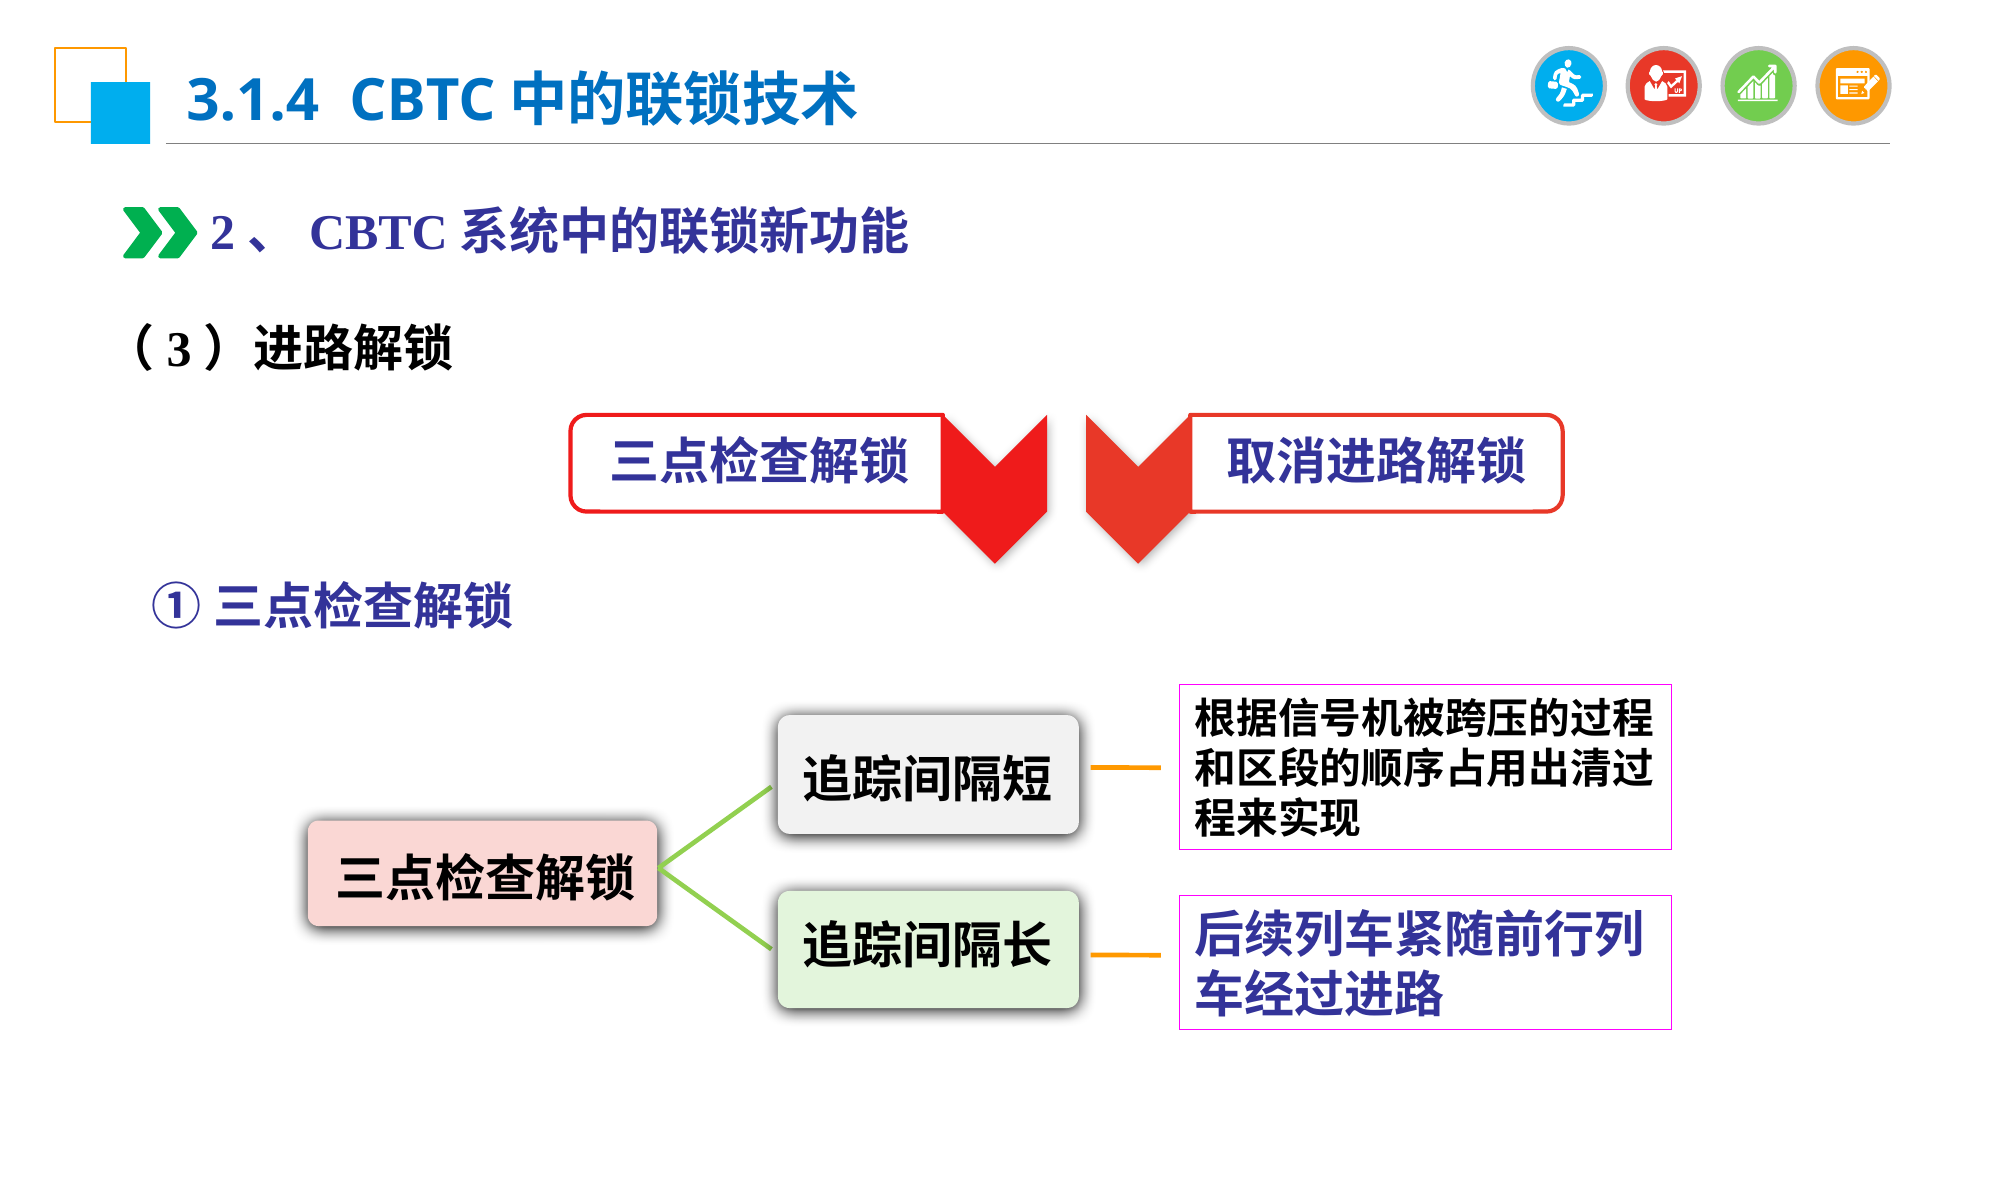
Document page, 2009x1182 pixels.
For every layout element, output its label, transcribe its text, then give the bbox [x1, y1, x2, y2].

text_box 3.1.4 CBTC中的联锁技术 [165, 51, 880, 142]
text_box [1085, 414, 1563, 564]
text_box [570, 414, 1048, 564]
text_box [645, 890, 1103, 1009]
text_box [645, 714, 1085, 843]
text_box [1090, 895, 1673, 1032]
text_box （3）进路解锁 [89, 309, 1450, 385]
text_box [300, 813, 672, 947]
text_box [124, 191, 970, 269]
text_box ①三点检查解锁 [136, 567, 1497, 642]
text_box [1090, 684, 1673, 852]
